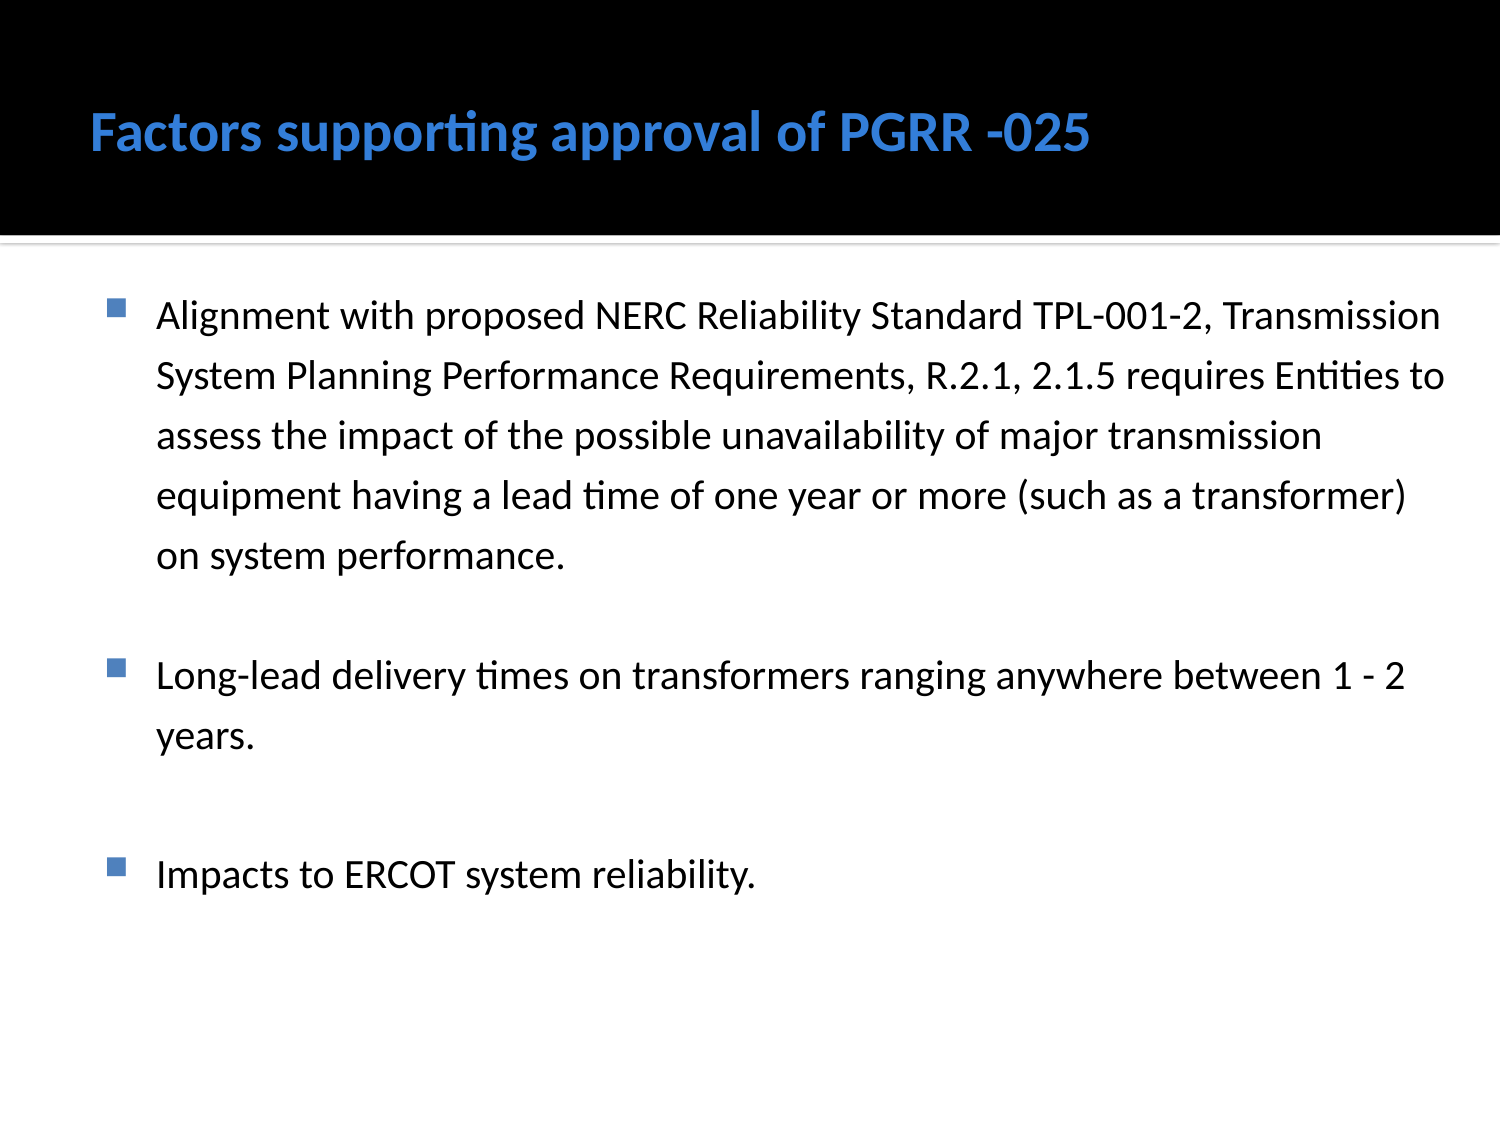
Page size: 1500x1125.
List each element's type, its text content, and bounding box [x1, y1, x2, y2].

title Factors supporting approval of PGRR -025 [75, 25, 1425, 231]
list Alignment with proposed NERC Reliability Standard TPL-001-2, Transmission System Planning Performance Requirements, R.2.1, 2.1.5 requires Entities to assess the impact of the possible unavailability of major transmission equipment having a lead time of one year or more (such as a transformer) on system performance. Long-lead delivery times on transformers ranging anywhere between 1 - 2 years. Impacts to ERCOT system reliability. [75, 262, 1475, 1005]
